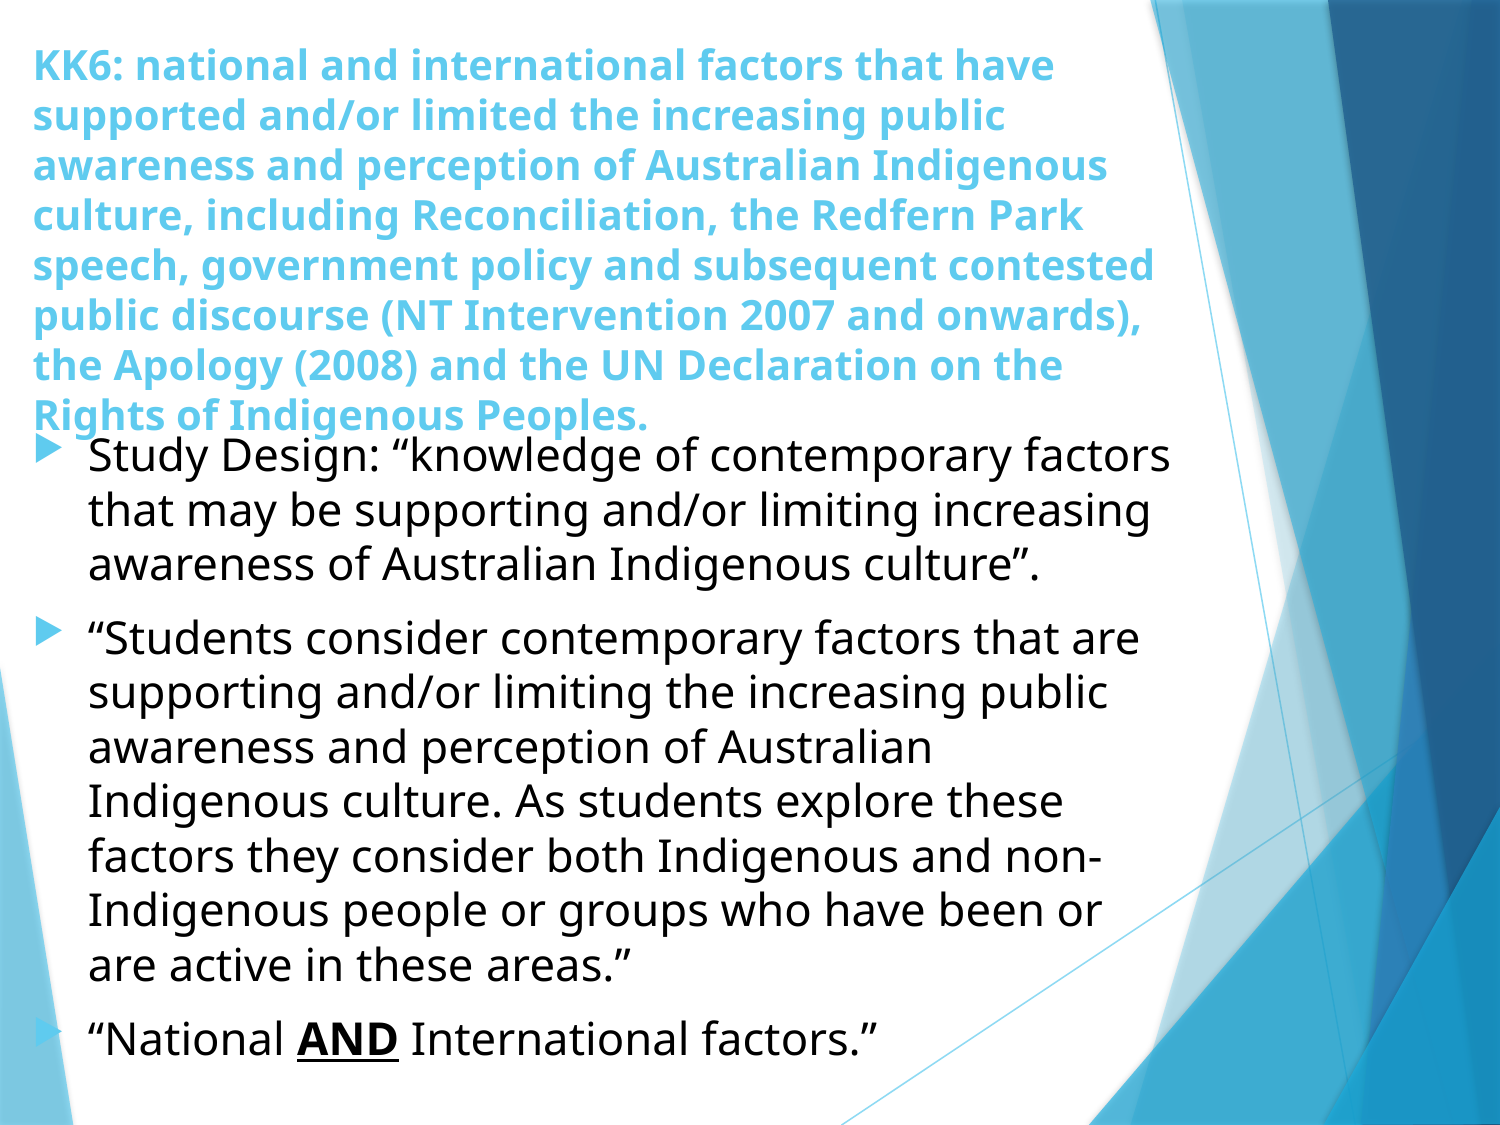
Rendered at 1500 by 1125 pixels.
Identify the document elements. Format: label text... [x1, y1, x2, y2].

title KK6: national and international factors that have supported and/or limited the increasing public awareness and perception of Australian Indigenous culture, including Reconciliation, the Redfern Park speech, government policy and subsequent contested public discourse (NT Intervention 2007 and onwards), the Apology (2008) and the UN Declaration on the Rights of Indigenous Peoples. [17, 30, 1188, 418]
list Study Design: “knowledge of contemporary factors that may be supporting and/or limiting increasing awareness of Australian Indigenous culture”. “Students consider contemporary factors that are supporting and/or limiting the increasing public awareness and perception of Australian Indigenous culture. As students explore these factors they consider both Indigenous and non-Indigenous people or groups who have been or are active in these areas.” “National AND International factors.” [17, 418, 1188, 1083]
